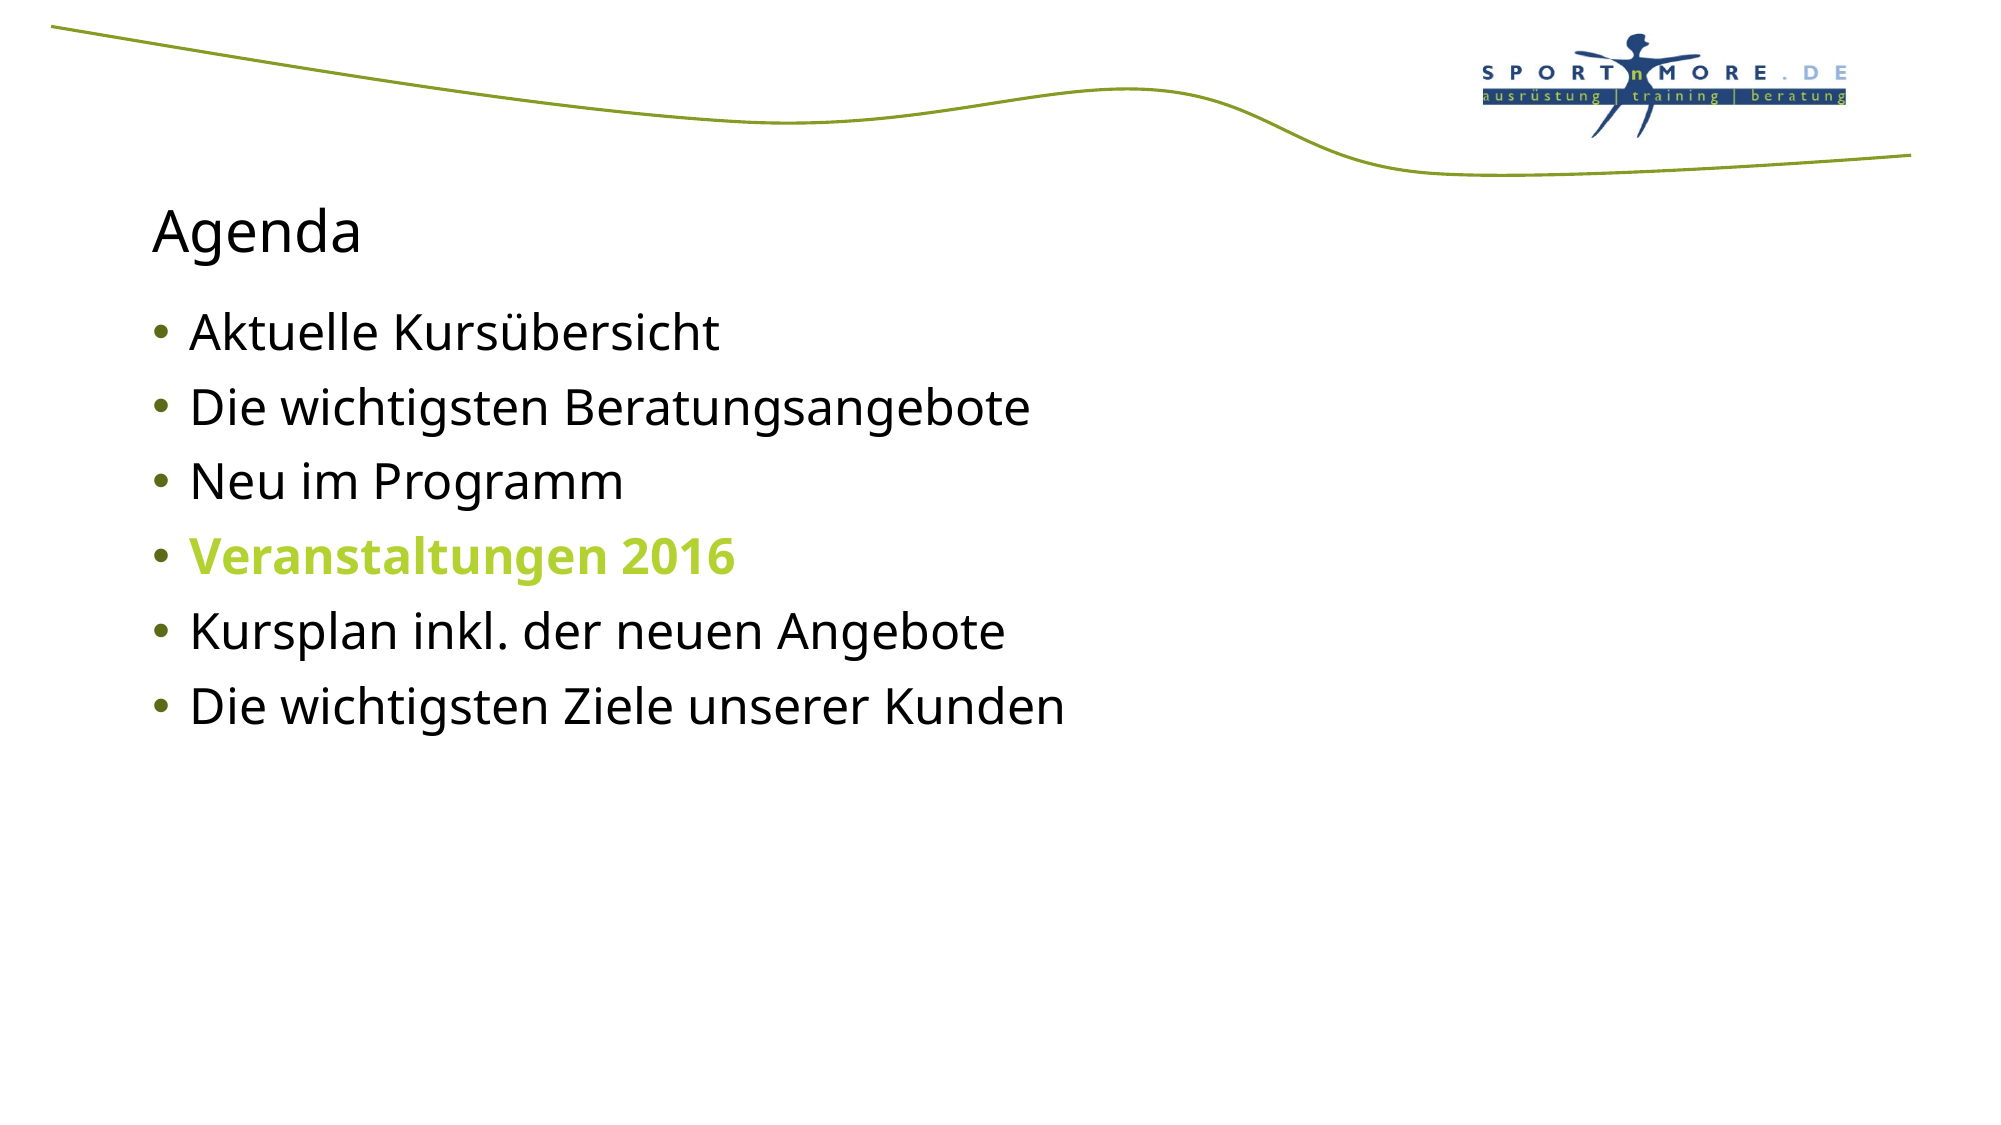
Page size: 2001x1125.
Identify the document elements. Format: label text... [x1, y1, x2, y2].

title Agenda [137, 188, 1863, 278]
list Aktuelle Kursübersicht Die wichtigsten Beratungsangebote Neu im Programm Veranstaltungen 2016 Kursplan inkl. der neuen Angebote Die wichtigsten Ziele unserer Kunden [137, 299, 1863, 1014]
picture [1481, 33, 1863, 138]
